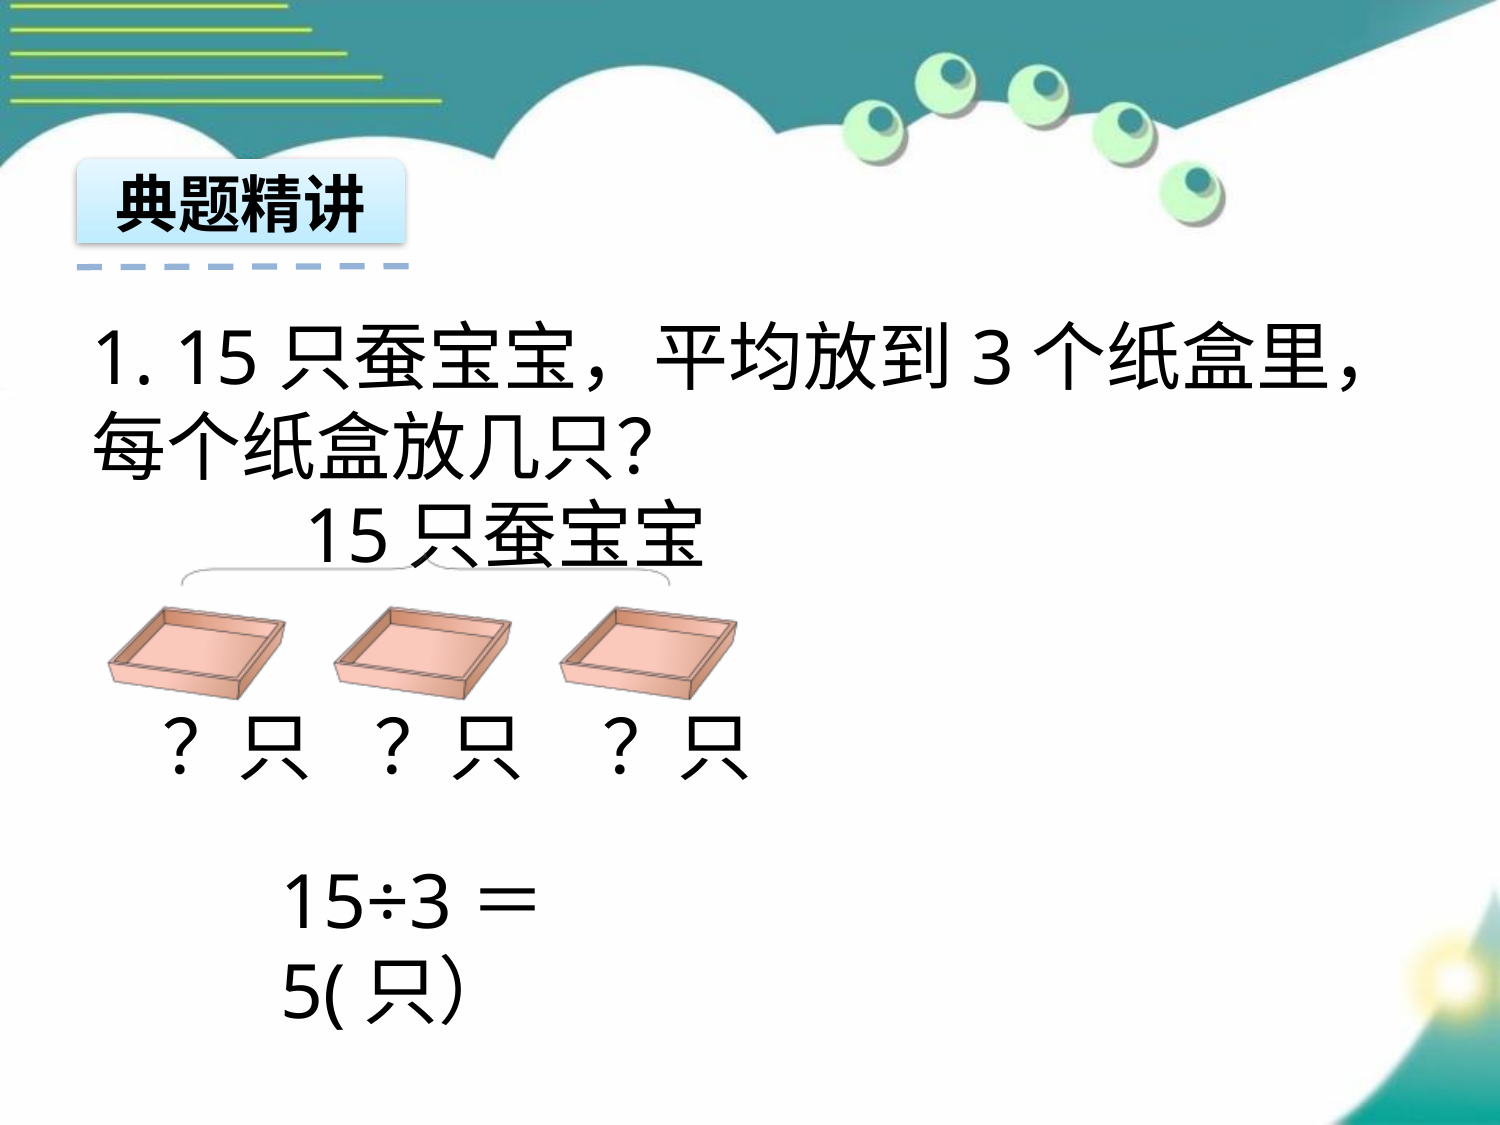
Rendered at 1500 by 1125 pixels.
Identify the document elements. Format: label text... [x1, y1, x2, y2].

text_box 15只蚕宝宝 [289, 498, 770, 585]
text_box 典题精讲 [76, 157, 406, 245]
text_box ？只 [588, 692, 808, 798]
picture [0, 0, 1500, 1125]
text_box ？只 [147, 728, 328, 798]
text_box 1. 15只蚕宝宝，平均放到3个纸盒里，每个纸盒放几只？ [76, 302, 1379, 498]
text_box ？只 [360, 728, 551, 798]
text_box 15÷3＝5(只） [265, 846, 727, 1041]
